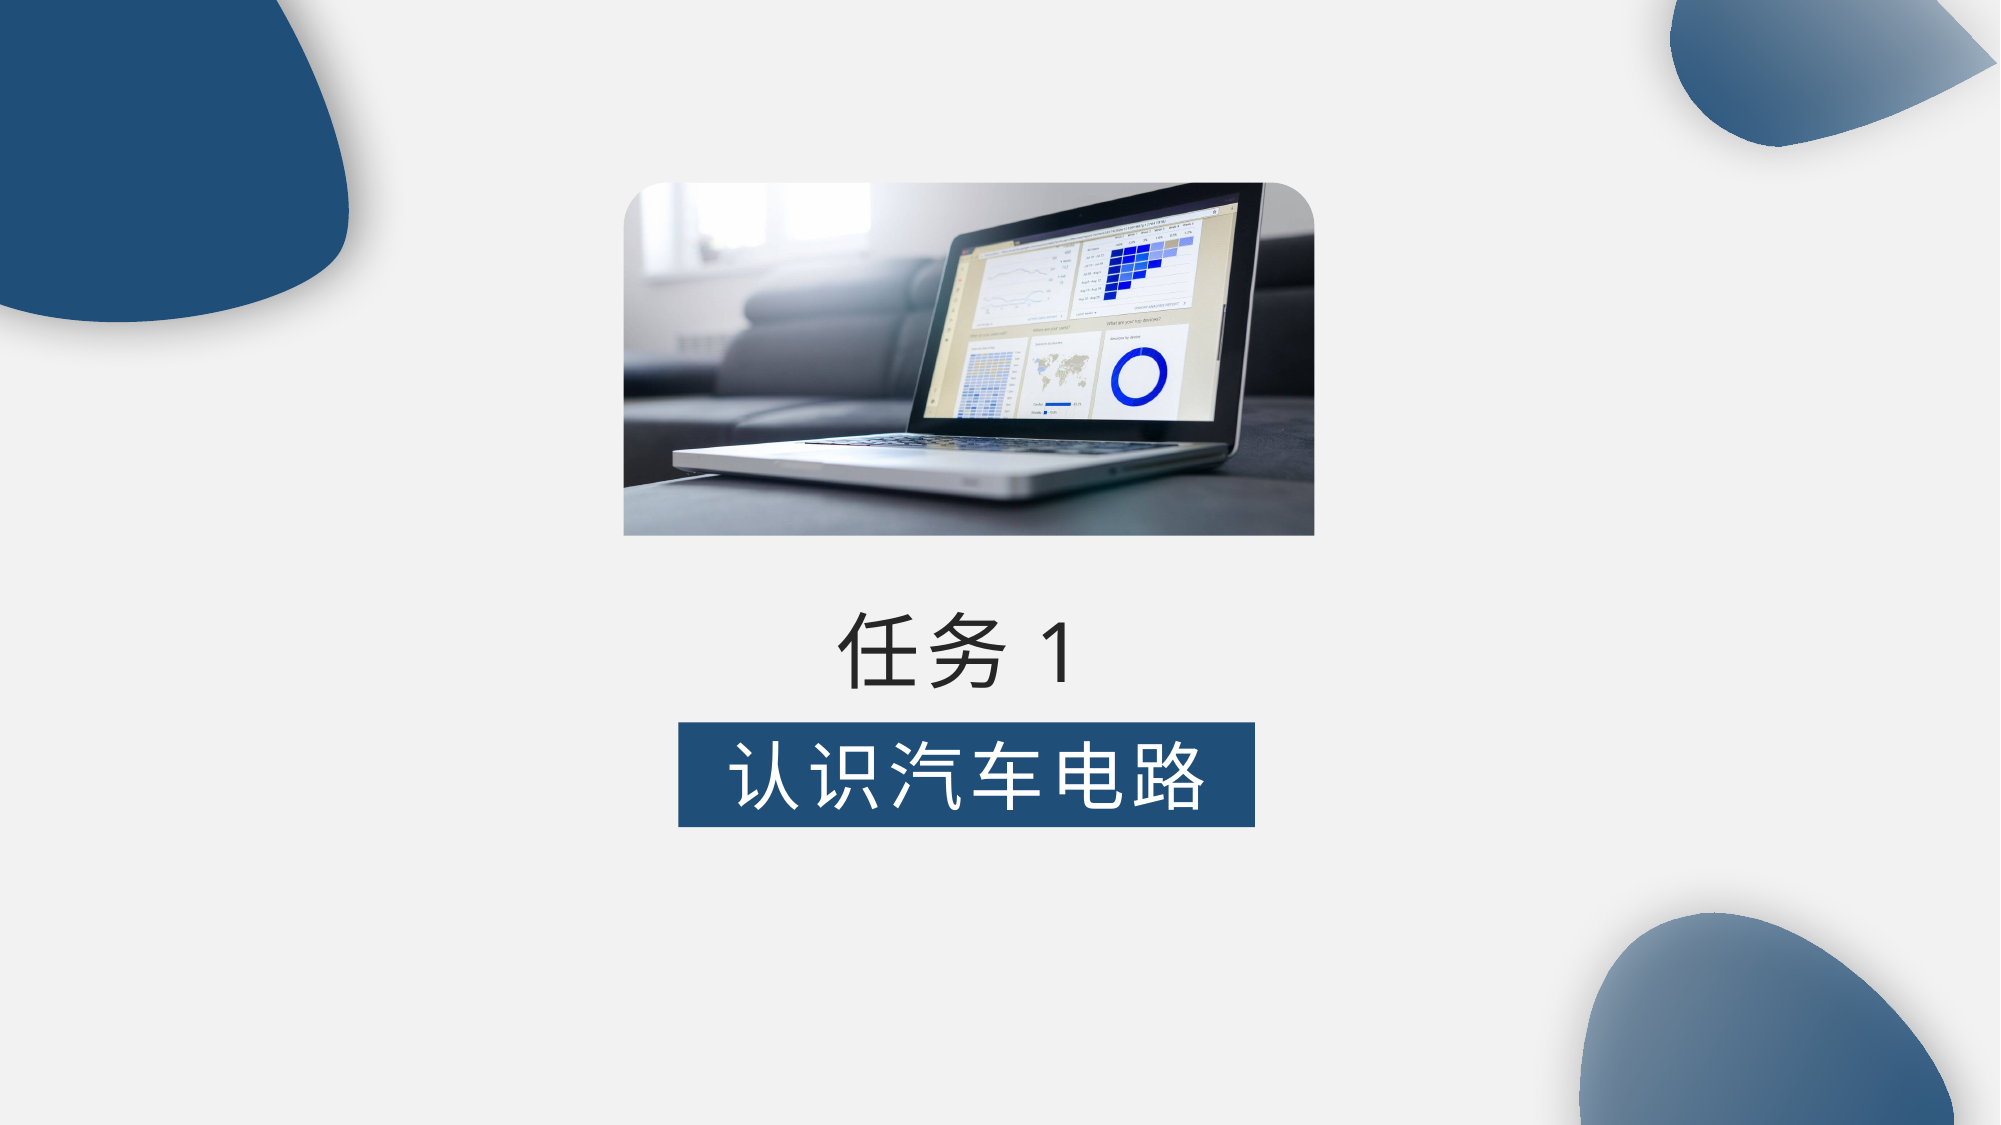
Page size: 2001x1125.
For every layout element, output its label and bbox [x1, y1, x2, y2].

text_box [0, 0, 350, 324]
text_box [1578, 911, 1955, 1125]
text_box [1669, 0, 1999, 148]
text_box [623, 182, 1315, 829]
